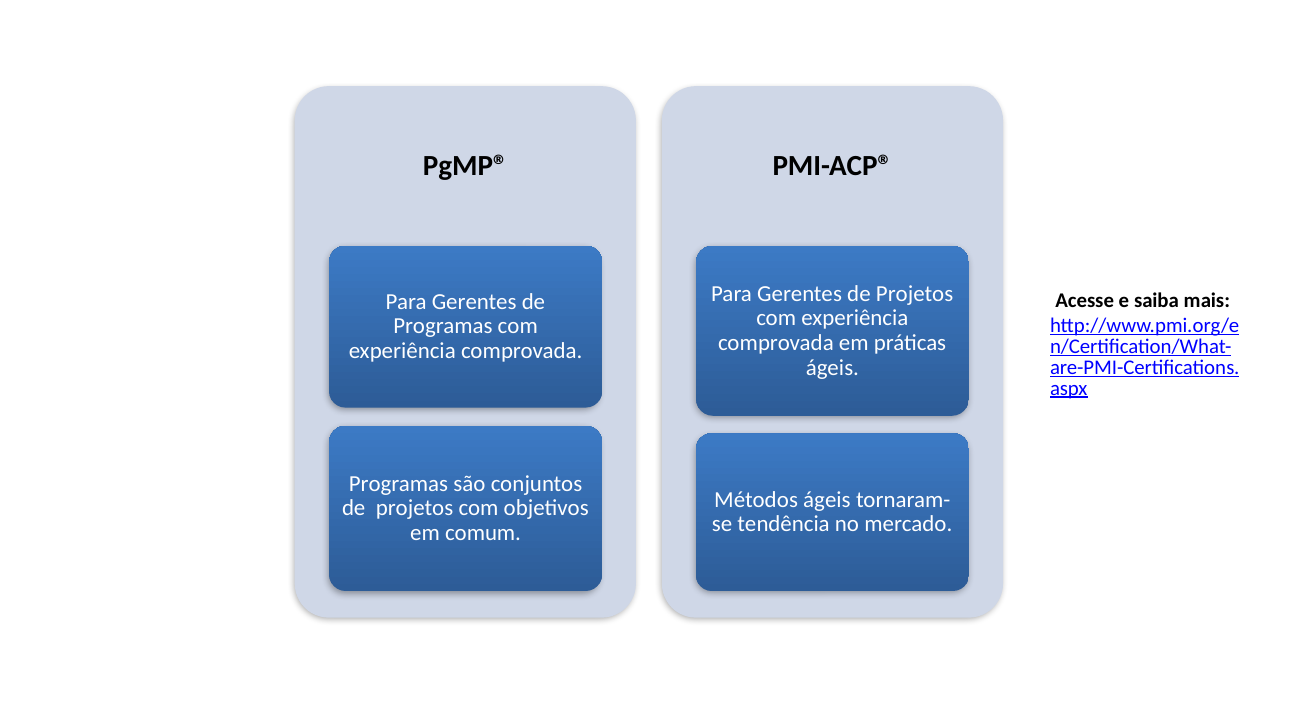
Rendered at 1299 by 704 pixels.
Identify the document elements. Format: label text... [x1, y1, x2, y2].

text_box Acesse e saiba mais: http://www.pmi.org/en/Certification/What-are-PMI-Certifications.aspx [1038, 281, 1252, 459]
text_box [294, 85, 1004, 618]
